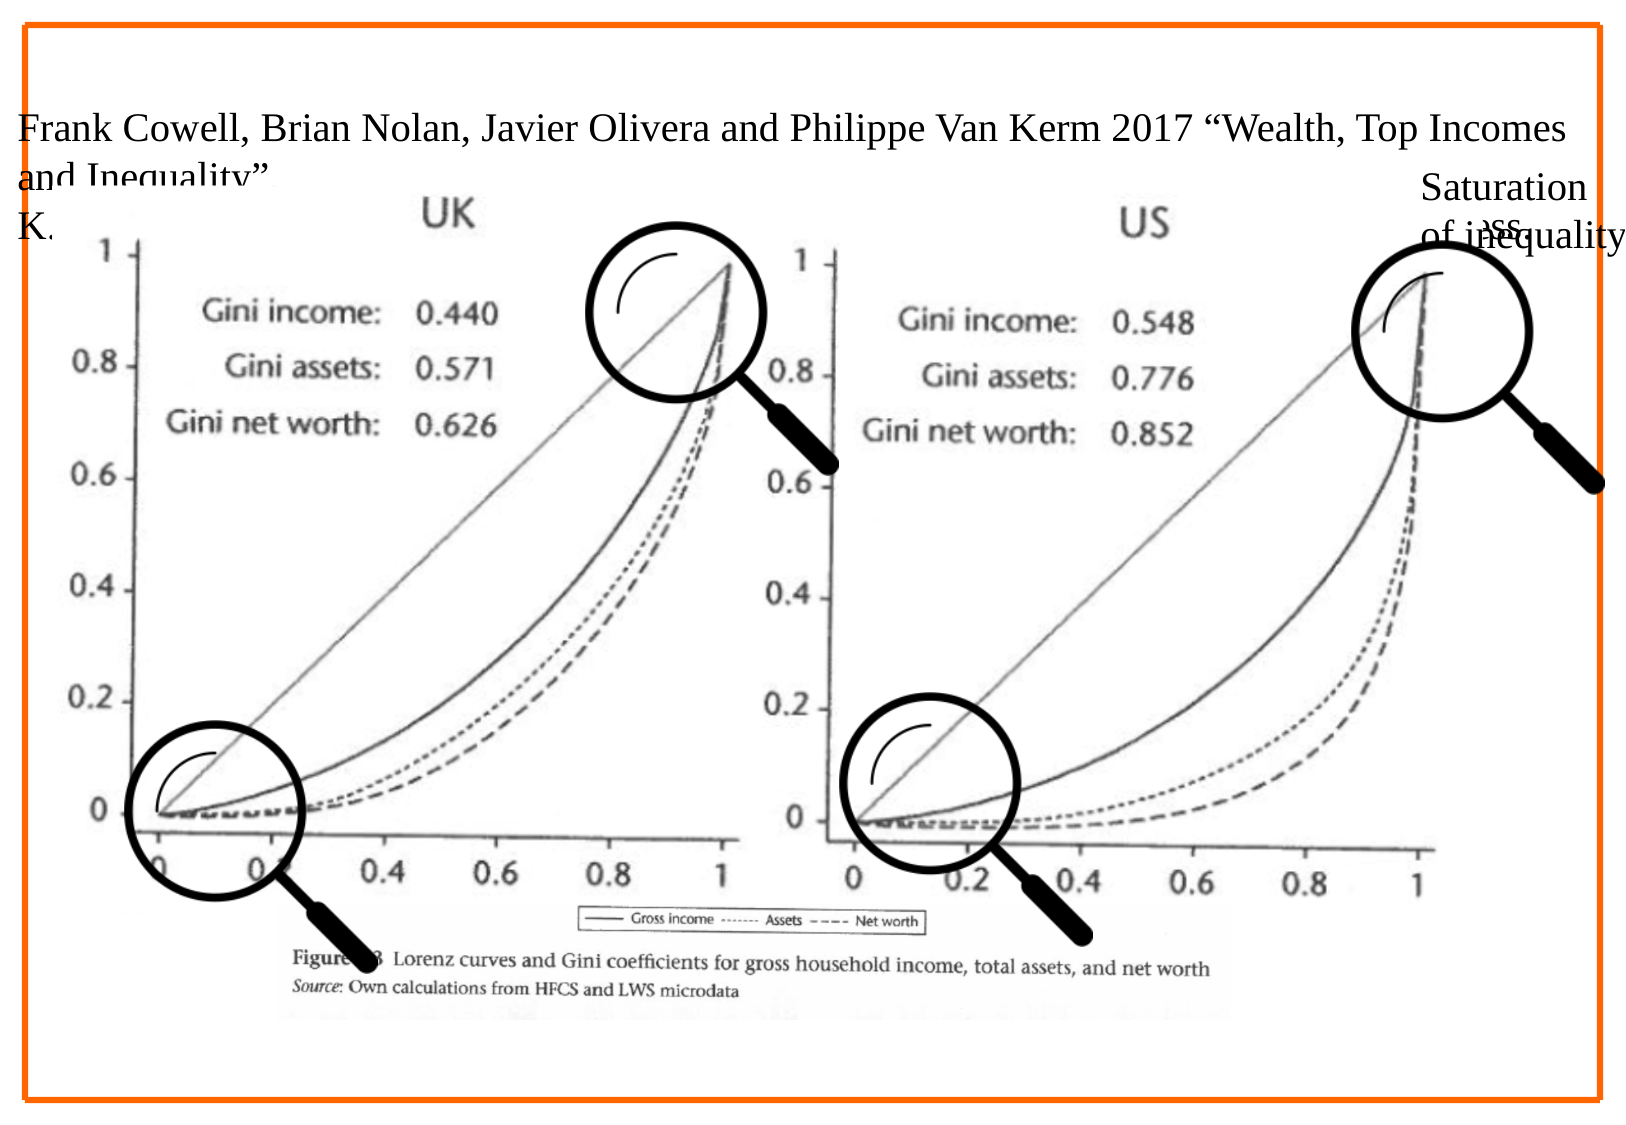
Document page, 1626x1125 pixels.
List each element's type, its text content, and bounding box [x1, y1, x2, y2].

text_box Frank Cowell, Brian Nolan, Javier Olivera and Philippe Van Kerm 2017 “Wealth, Top Incomes and Inequality”, K. Hamilton and C.Hepburn (Eds.). Wealth: Economics and Policy, Oxford University Press. [1136, 93, 1605, 185]
picture [53, 0, 1605, 1125]
text_box Saturation of inequality [1405, 151, 1625, 265]
text_box Frank Cowell, Brian Nolan, Javier Olivera and Philippe Van Kerm 2017 “Wealth, Top Incomes and Inequality”, K. Hamilton and C.Hepburn (Eds.). Wealth: Economics and Policy, Oxford University Press. [2, 93, 398, 255]
